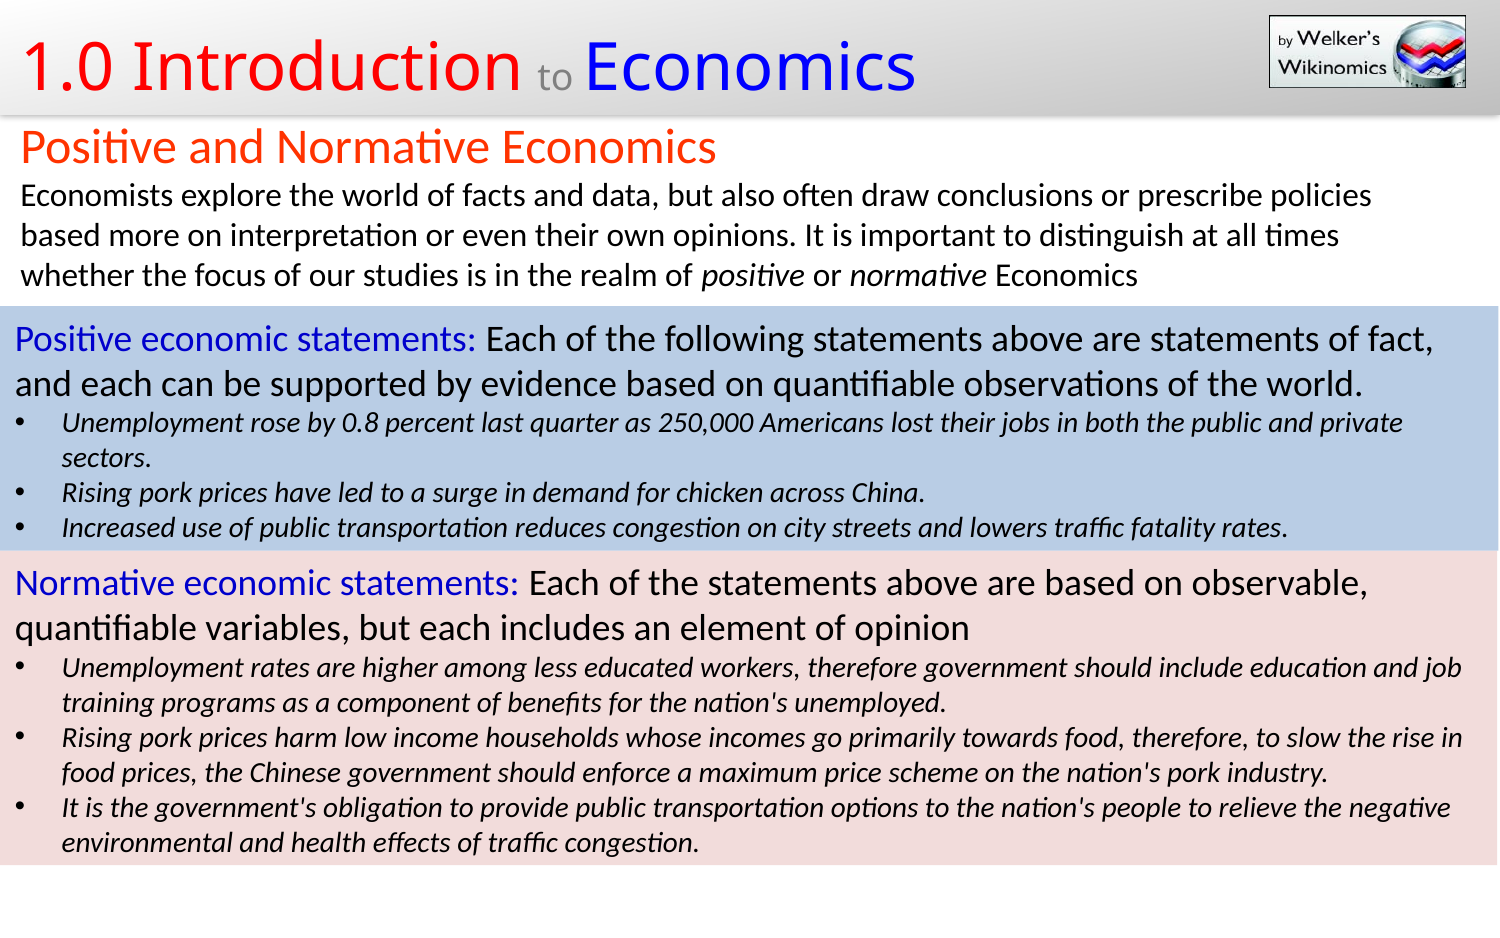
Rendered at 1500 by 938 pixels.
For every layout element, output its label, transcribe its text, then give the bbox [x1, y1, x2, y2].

text_box Positive and Normative Economics Economists explore the world of facts and data, but also often draw conclusions or prescribe policies based more on interpretation or even their own opinions. It is important to distinguish at all times whether the focus of our studies is in the realm of positive or normative Economics [5, 106, 1475, 301]
text_box Normative economic statements: Each of the statements above are based on observable, quantifiable variables, but each includes an element of opinion Unemployment rates are higher among less educated workers, therefore government should include education and job training programs as a component of benefits for the nation's unemployed. Rising pork prices harm low income households whose incomes go primarily towards food, therefore, to slow the rise in food prices, the Chinese government should enforce a maximum price scheme on the nation's pork industry. It is the government's obligation to provide public transportation options to the nation's people to relieve the negative environmental and health effects of traffic congestion. [0, 551, 1498, 866]
picture [1269, 15, 1466, 88]
text_box Positive economic statements: Each of the following statements above are statements of fact, and each can be supported by evidence based on quantifiable observations of the world. Unemployment rose by 0.8 percent last quarter as 250,000 Americans lost their jobs in both the public and private sectors. Rising pork prices have led to a surge in demand for chicken across China. Increased use of public transportation reduces congestion on city streets and lowers traffic fatality rates. [0, 306, 1499, 551]
